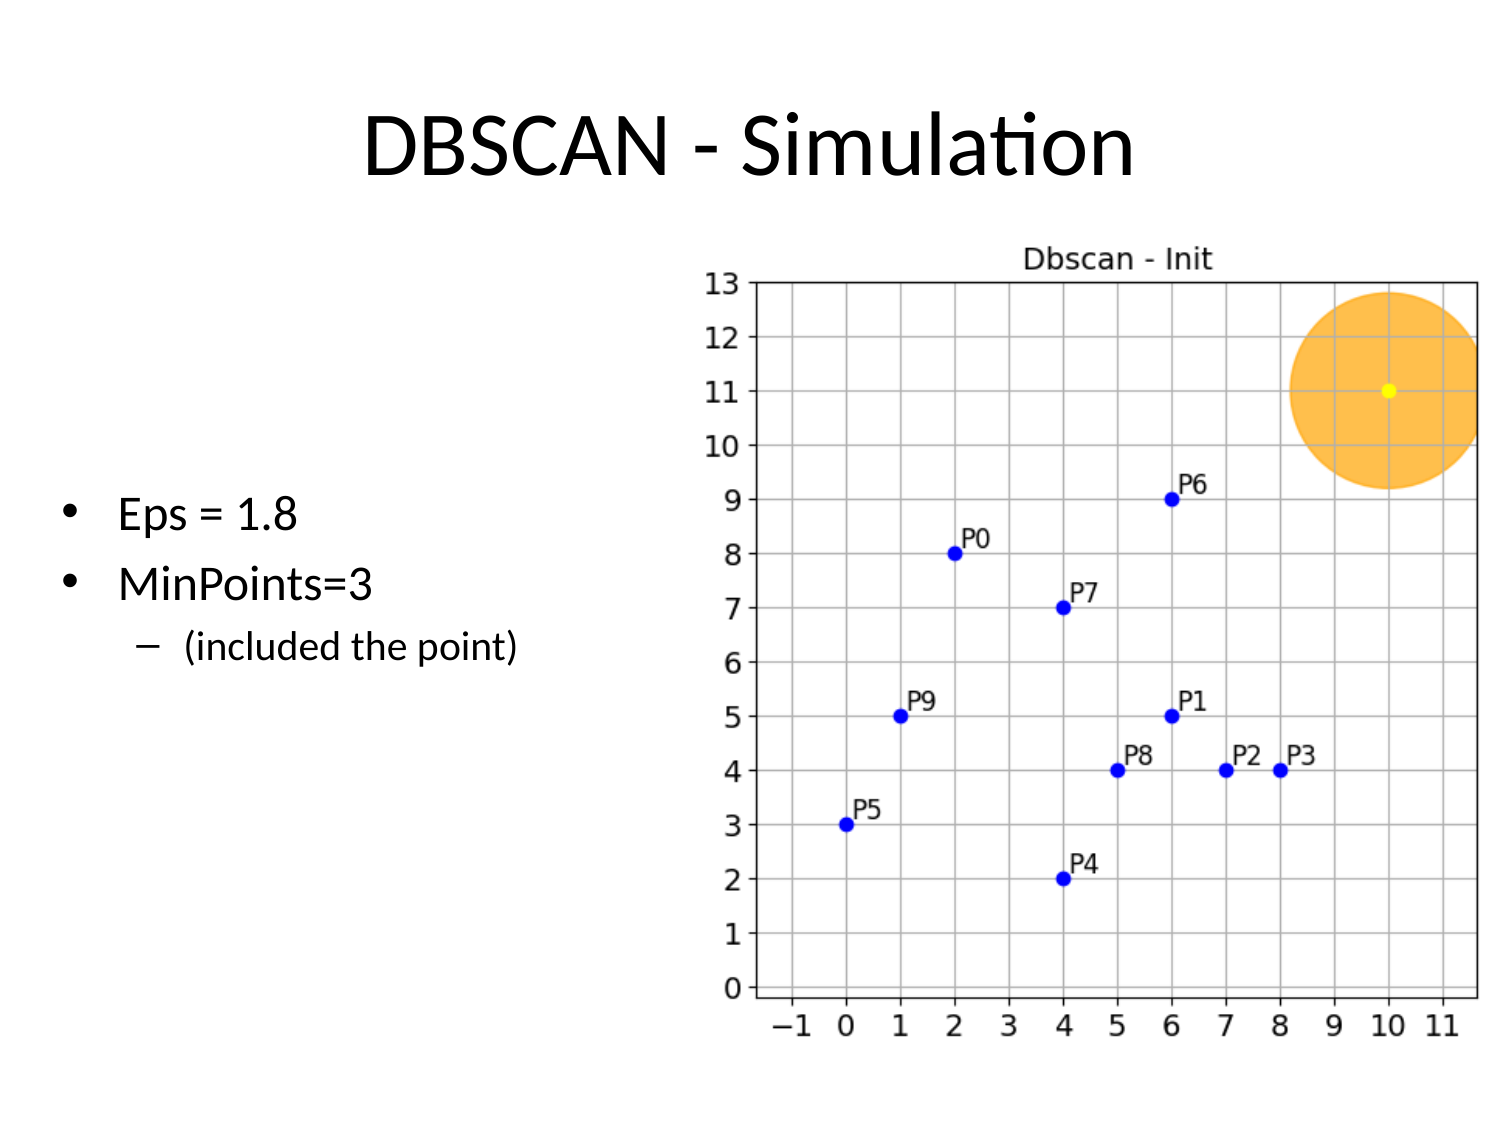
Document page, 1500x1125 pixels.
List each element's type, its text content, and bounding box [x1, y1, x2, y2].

picture [687, 230, 1497, 1059]
list Eps = 1.8 MinPoints=3 (included the point) [46, 262, 682, 1005]
title DBSCAN - Simulation [75, 45, 1425, 233]
